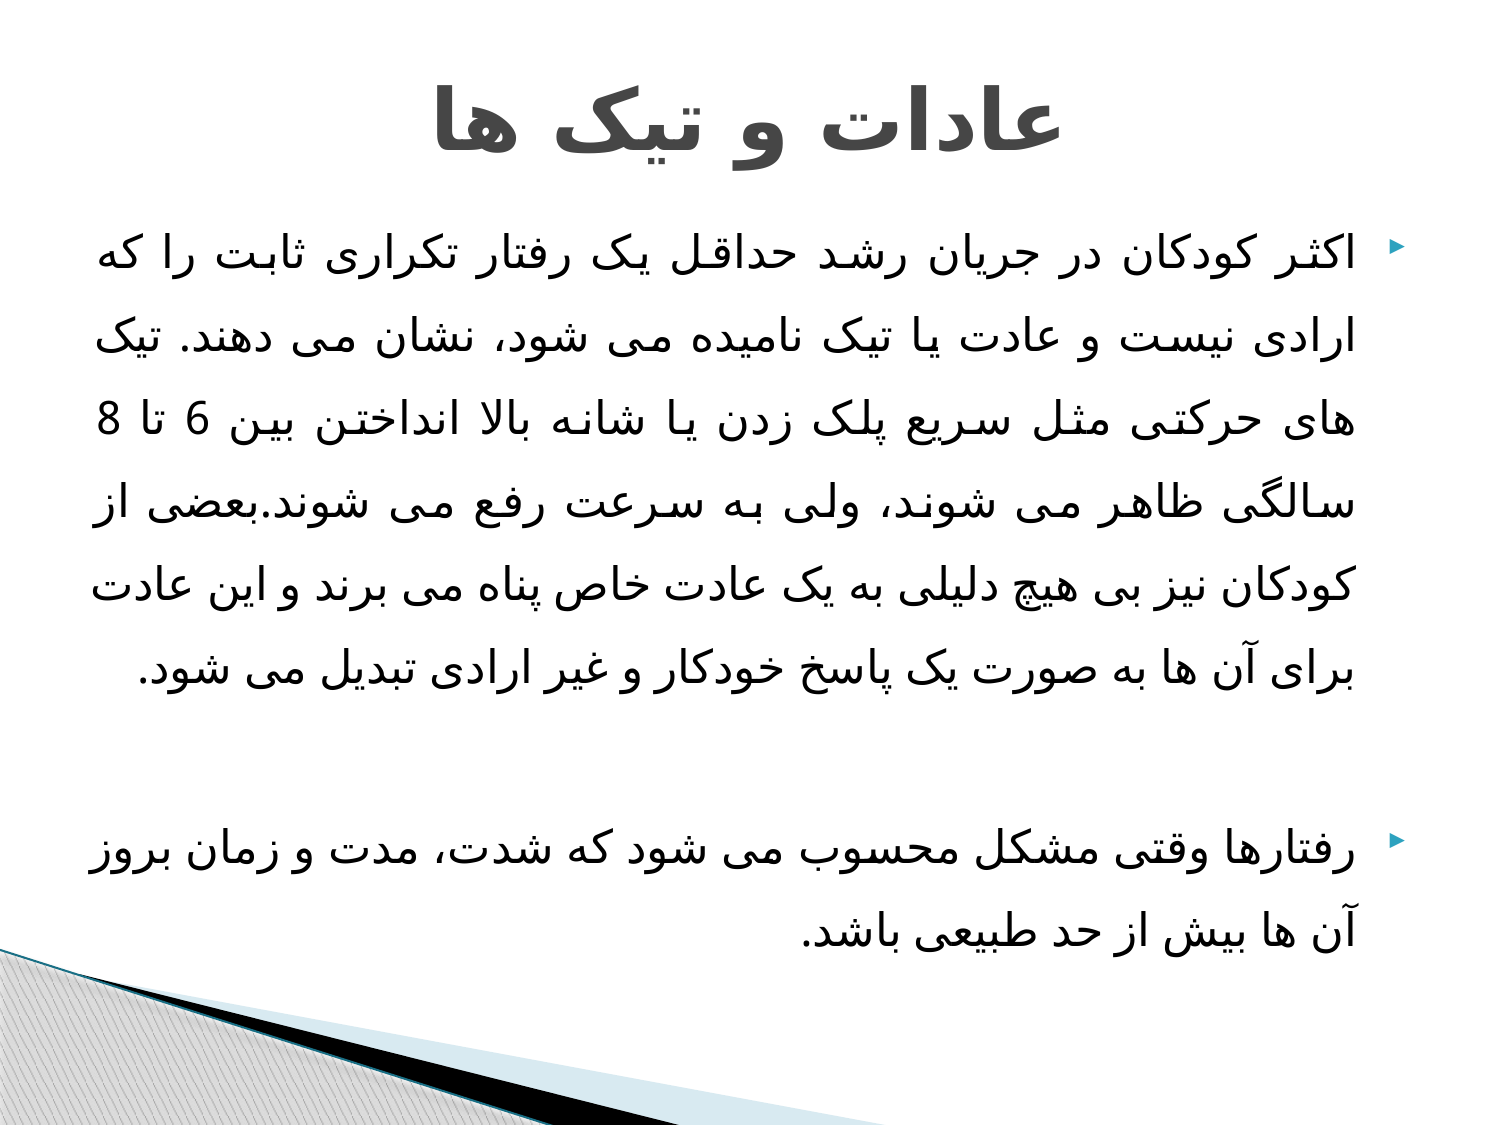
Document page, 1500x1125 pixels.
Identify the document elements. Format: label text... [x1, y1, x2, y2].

list اکثر کودکان در جریان رشد حداقل یک رفتار تکراری ثابت را که ارادی نیست و عادت یا تیک نامیده می شود، نشان می دهند. تیک های حرکتی مثل سریع پلک زدن یا شانه بالا انداختن بین 6 تا 8 سالگی ظاهر می شوند، ولی به سرعت رفع می شوند.بعضی از کودکان نیز بی هیچ دلیلی به یک عادت خاص پناه می برند و این عادت برای آن ها به صورت یک پاسخ خودکار و غیر ارادی تبدیل می شود. رفتارها وقتی مشکل محسوب می شود که شدت، مدت و زمان بروز آن ها بیش از حد طبیعی باشد. [75, 188, 1425, 986]
title عادات و تیک ها [75, 45, 1425, 188]
